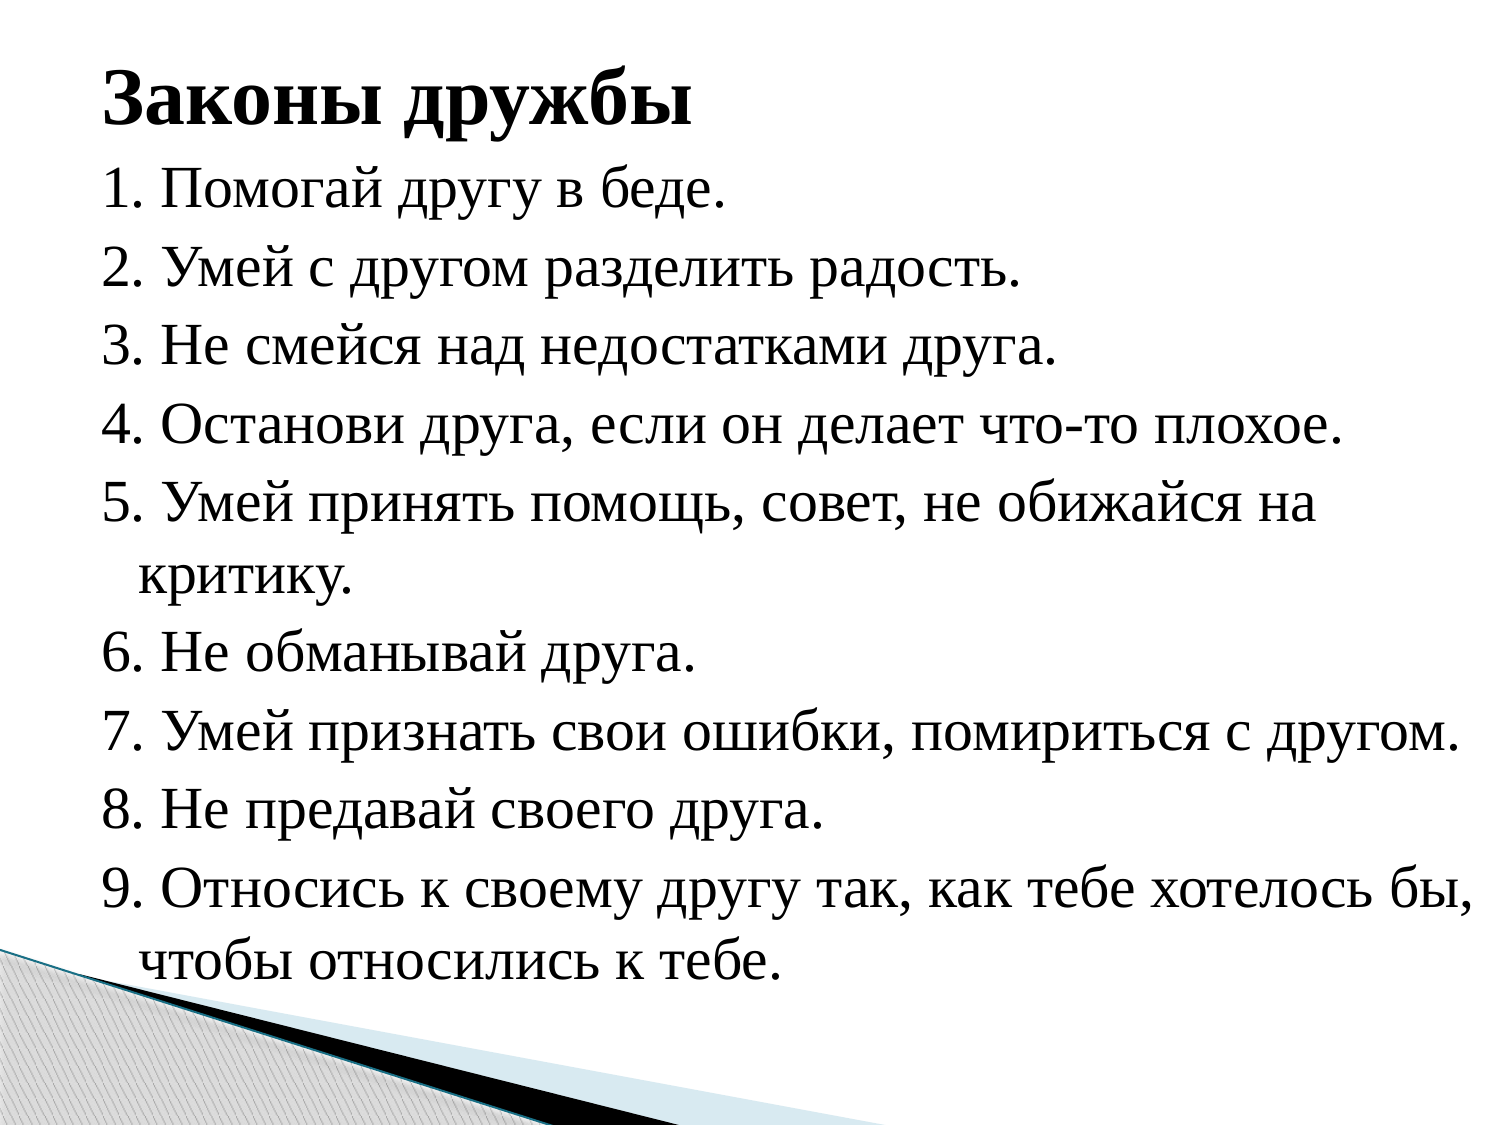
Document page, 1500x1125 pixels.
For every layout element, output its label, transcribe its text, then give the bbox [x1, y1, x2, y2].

list Законы дружбы 1. Помогай другу в беде. 2. Умей с другом разделить радость. 3. Не смейся над недостатками друга. 4. Останови друга, если он делает что-то плохое. 5. Умей принять помощь, совет, не обижайся на критику. 6. Не обманывай друга. 7. Умей признать свои ошибки, помириться с другом. 8. Не предавай своего друга. 9. Относись к своему другу так, как тебе хотелось бы, чтобы относились к тебе. [70, 35, 1500, 1067]
